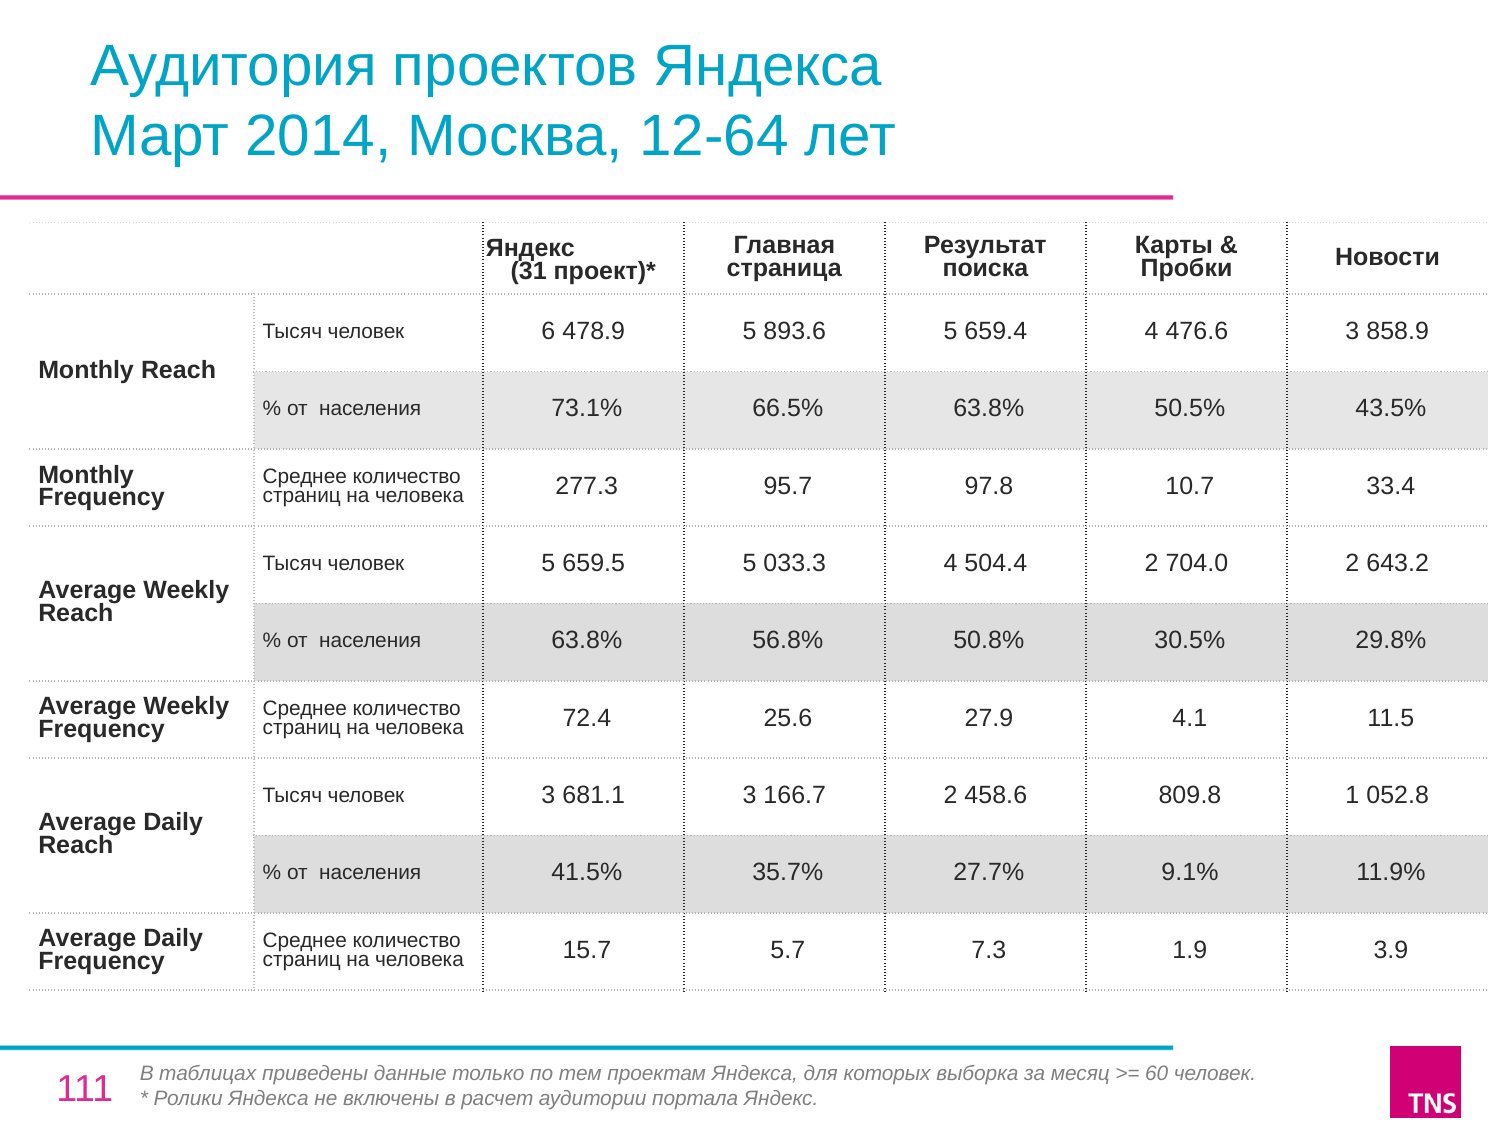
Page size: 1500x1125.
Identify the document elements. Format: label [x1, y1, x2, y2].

table_header [29, 223, 1488, 294]
picture [0, 0, 1500, 1125]
text_box [124, 1052, 1463, 1117]
title [74, 8, 1476, 187]
slide_number [40, 1055, 392, 1125]
table_cell [29, 294, 1488, 990]
